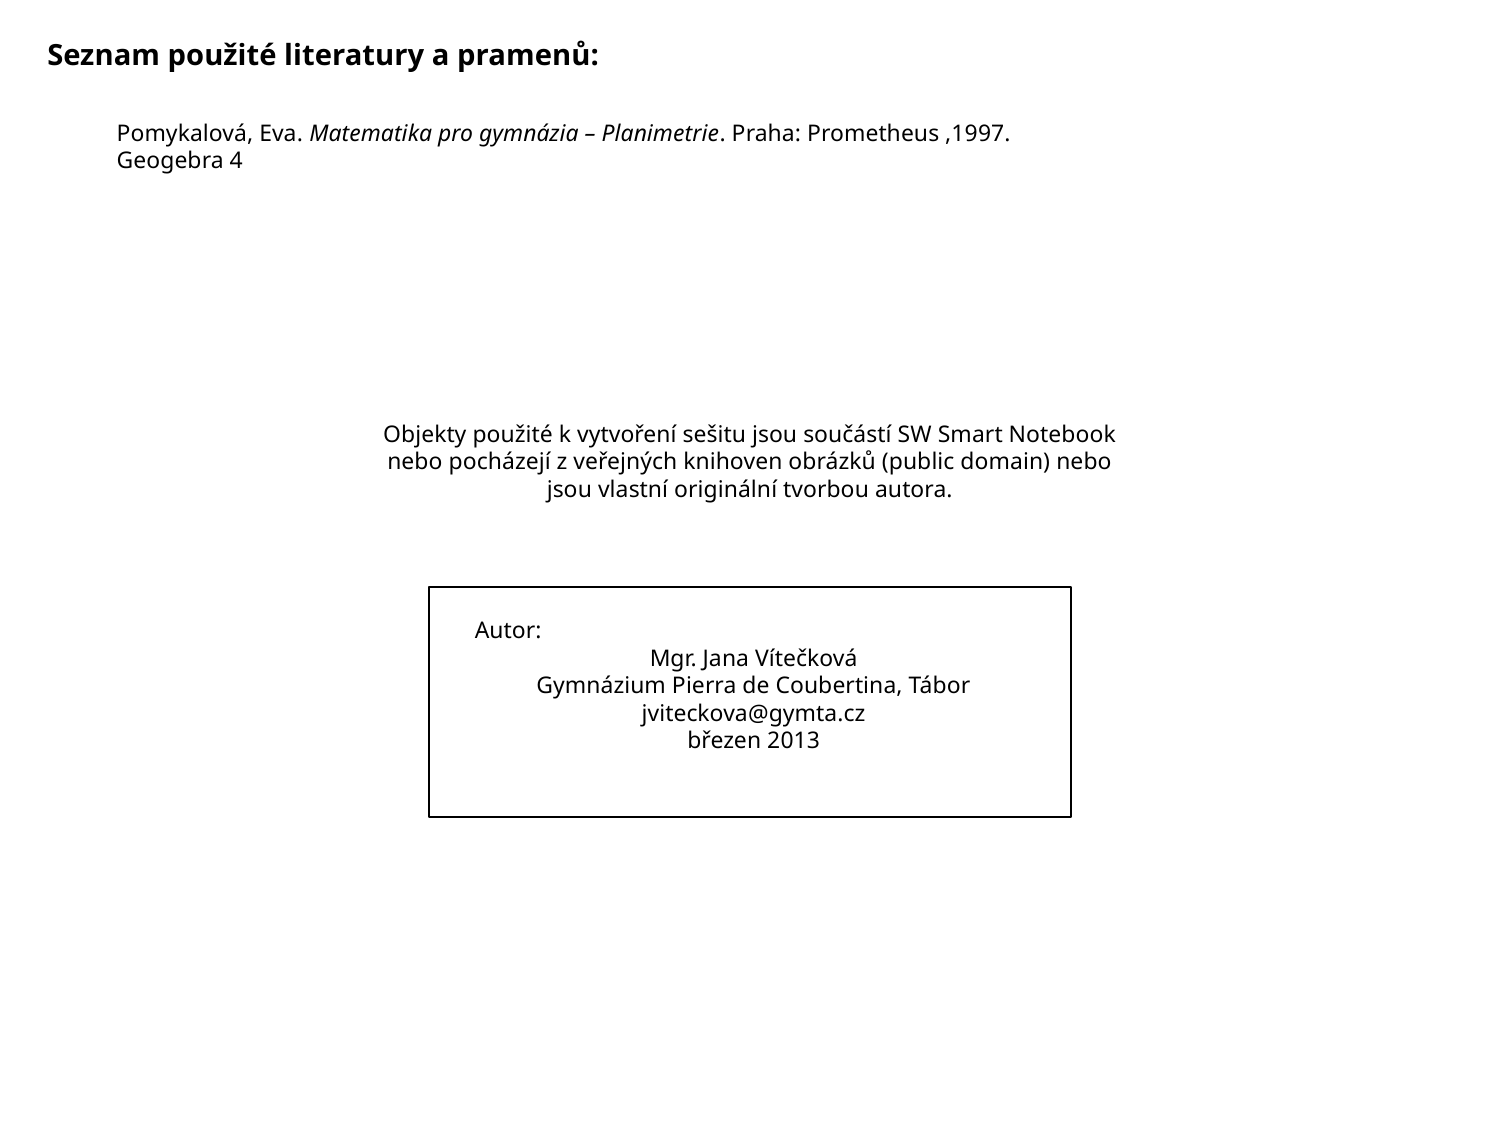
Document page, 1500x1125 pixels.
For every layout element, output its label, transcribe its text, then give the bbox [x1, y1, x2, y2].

text_box Seznam použité literatury a pramenů: [33, 29, 762, 79]
text_box [427, 585, 1073, 819]
text_box Pomykalová, Eva. Matematika pro gymnázia – Planimetrie. Praha: Prometheus ,1997. Geogebra 4 [103, 84, 1424, 181]
text_box Autor: Mgr. Jana Vítečková Gymnázium Pierra de Coubertina, Tábor jviteckova@gymta.cz březen 2013 [461, 609, 1047, 761]
text_box Objekty použité k vytvoření sešitu jsou součástí SW Smart Notebook nebo pocházejí z veřejných knihoven obrázků (public domain) nebo jsou vlastní originální tvorbou autora. [363, 412, 1137, 509]
